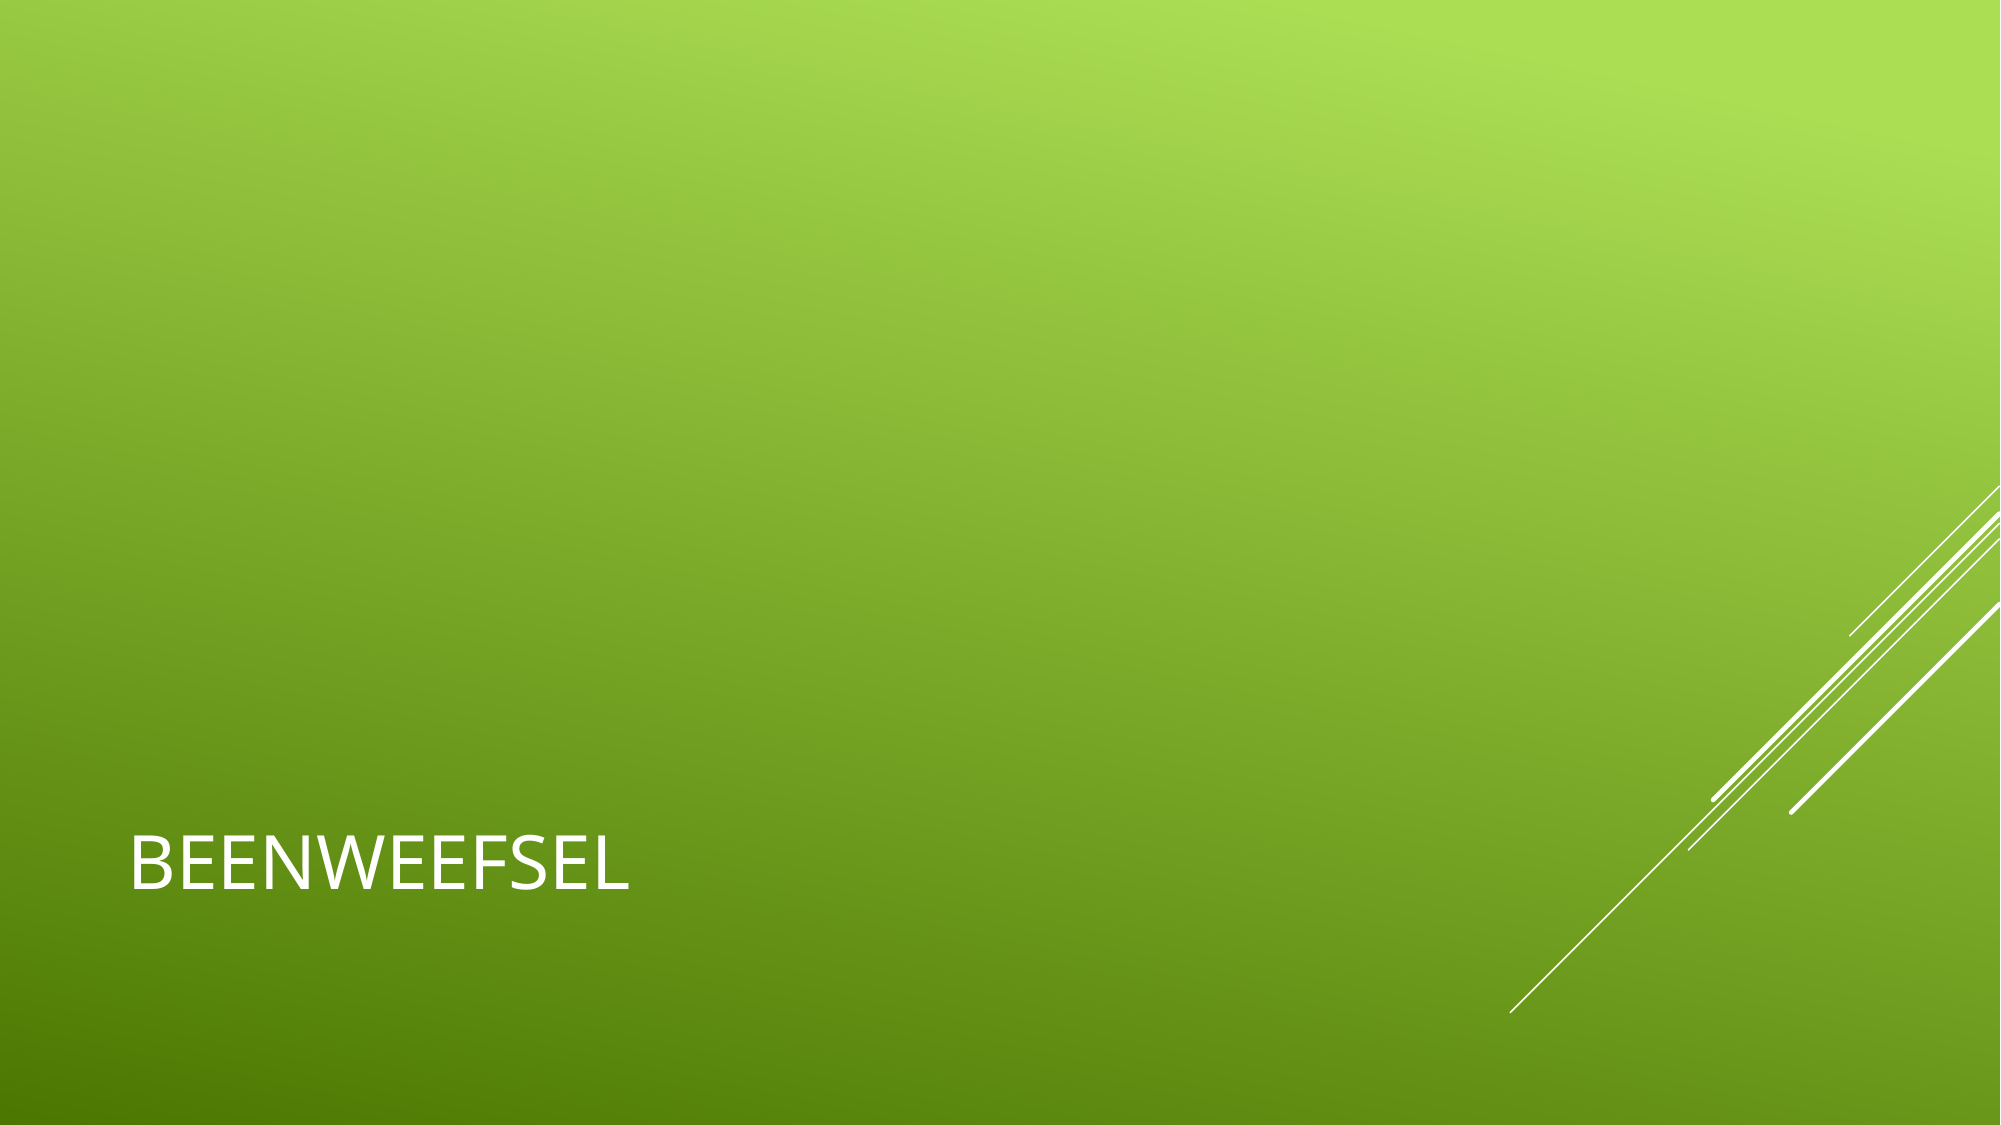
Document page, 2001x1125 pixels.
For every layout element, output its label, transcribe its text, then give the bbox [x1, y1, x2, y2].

title beenweefsel [112, 736, 1513, 984]
